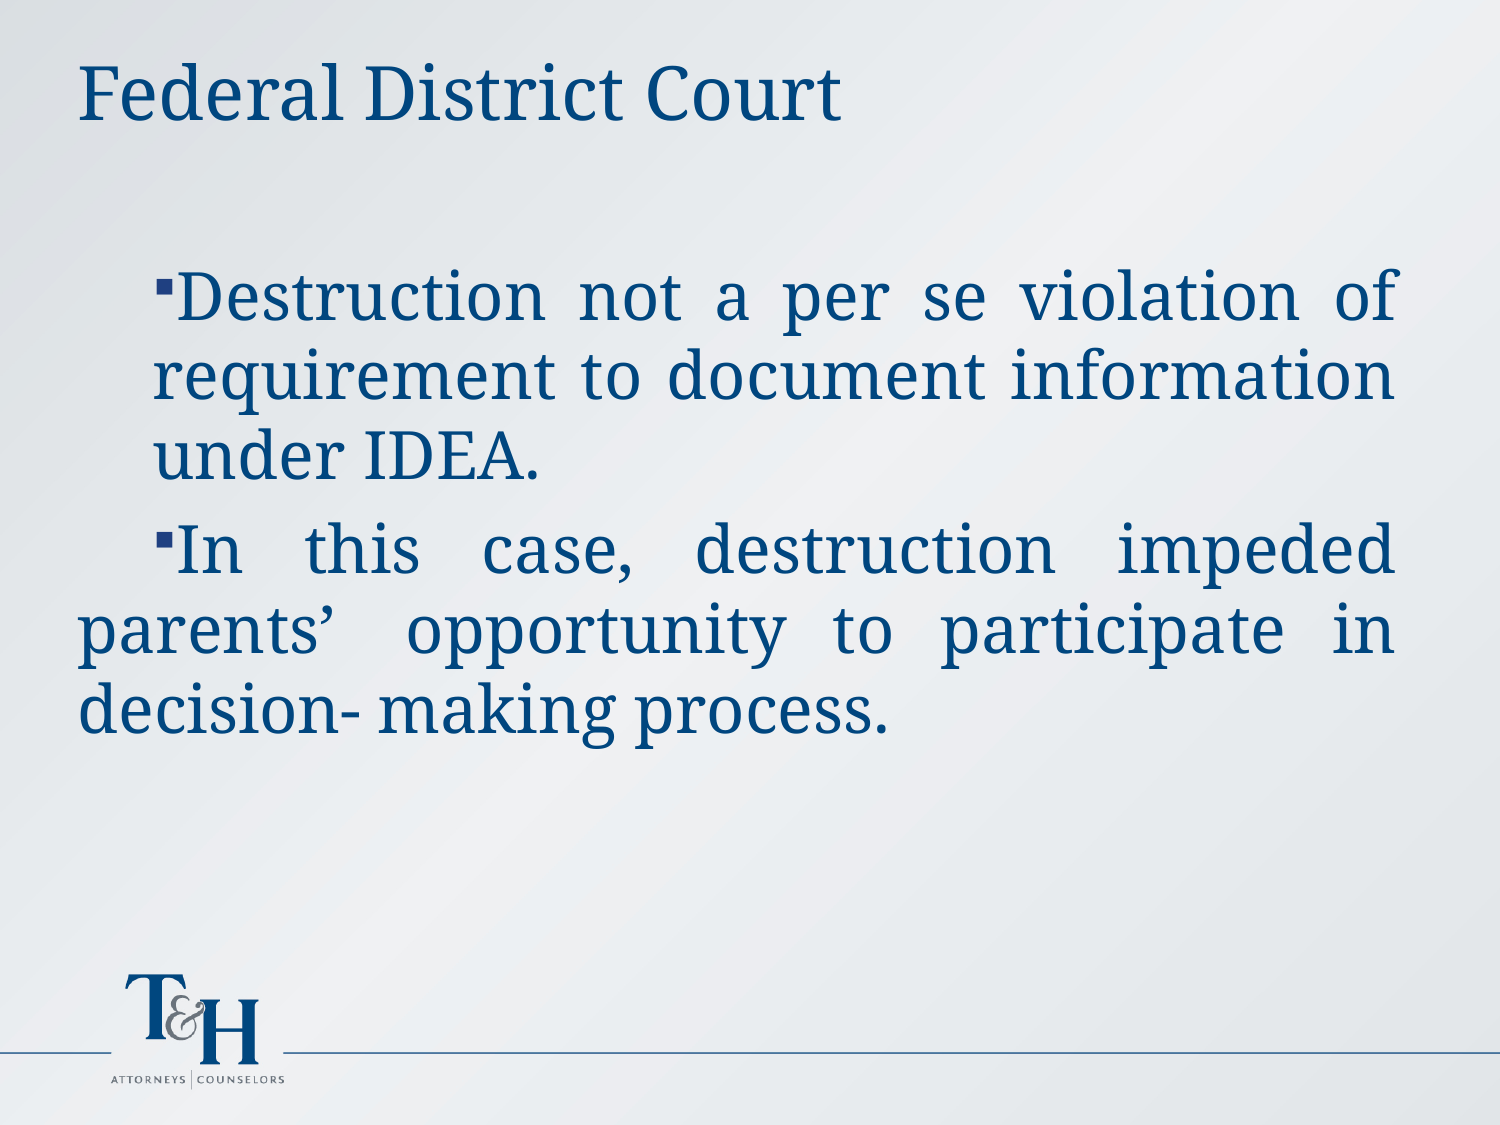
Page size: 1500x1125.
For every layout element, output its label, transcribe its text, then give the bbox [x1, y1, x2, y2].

picture [0, 0, 1500, 1125]
list Federal District Court Destruction not a per se violation of requirement to document information under IDEA. In this case, destruction impeded parents’ opportunity to participate in decision- making process. [62, 37, 1413, 813]
